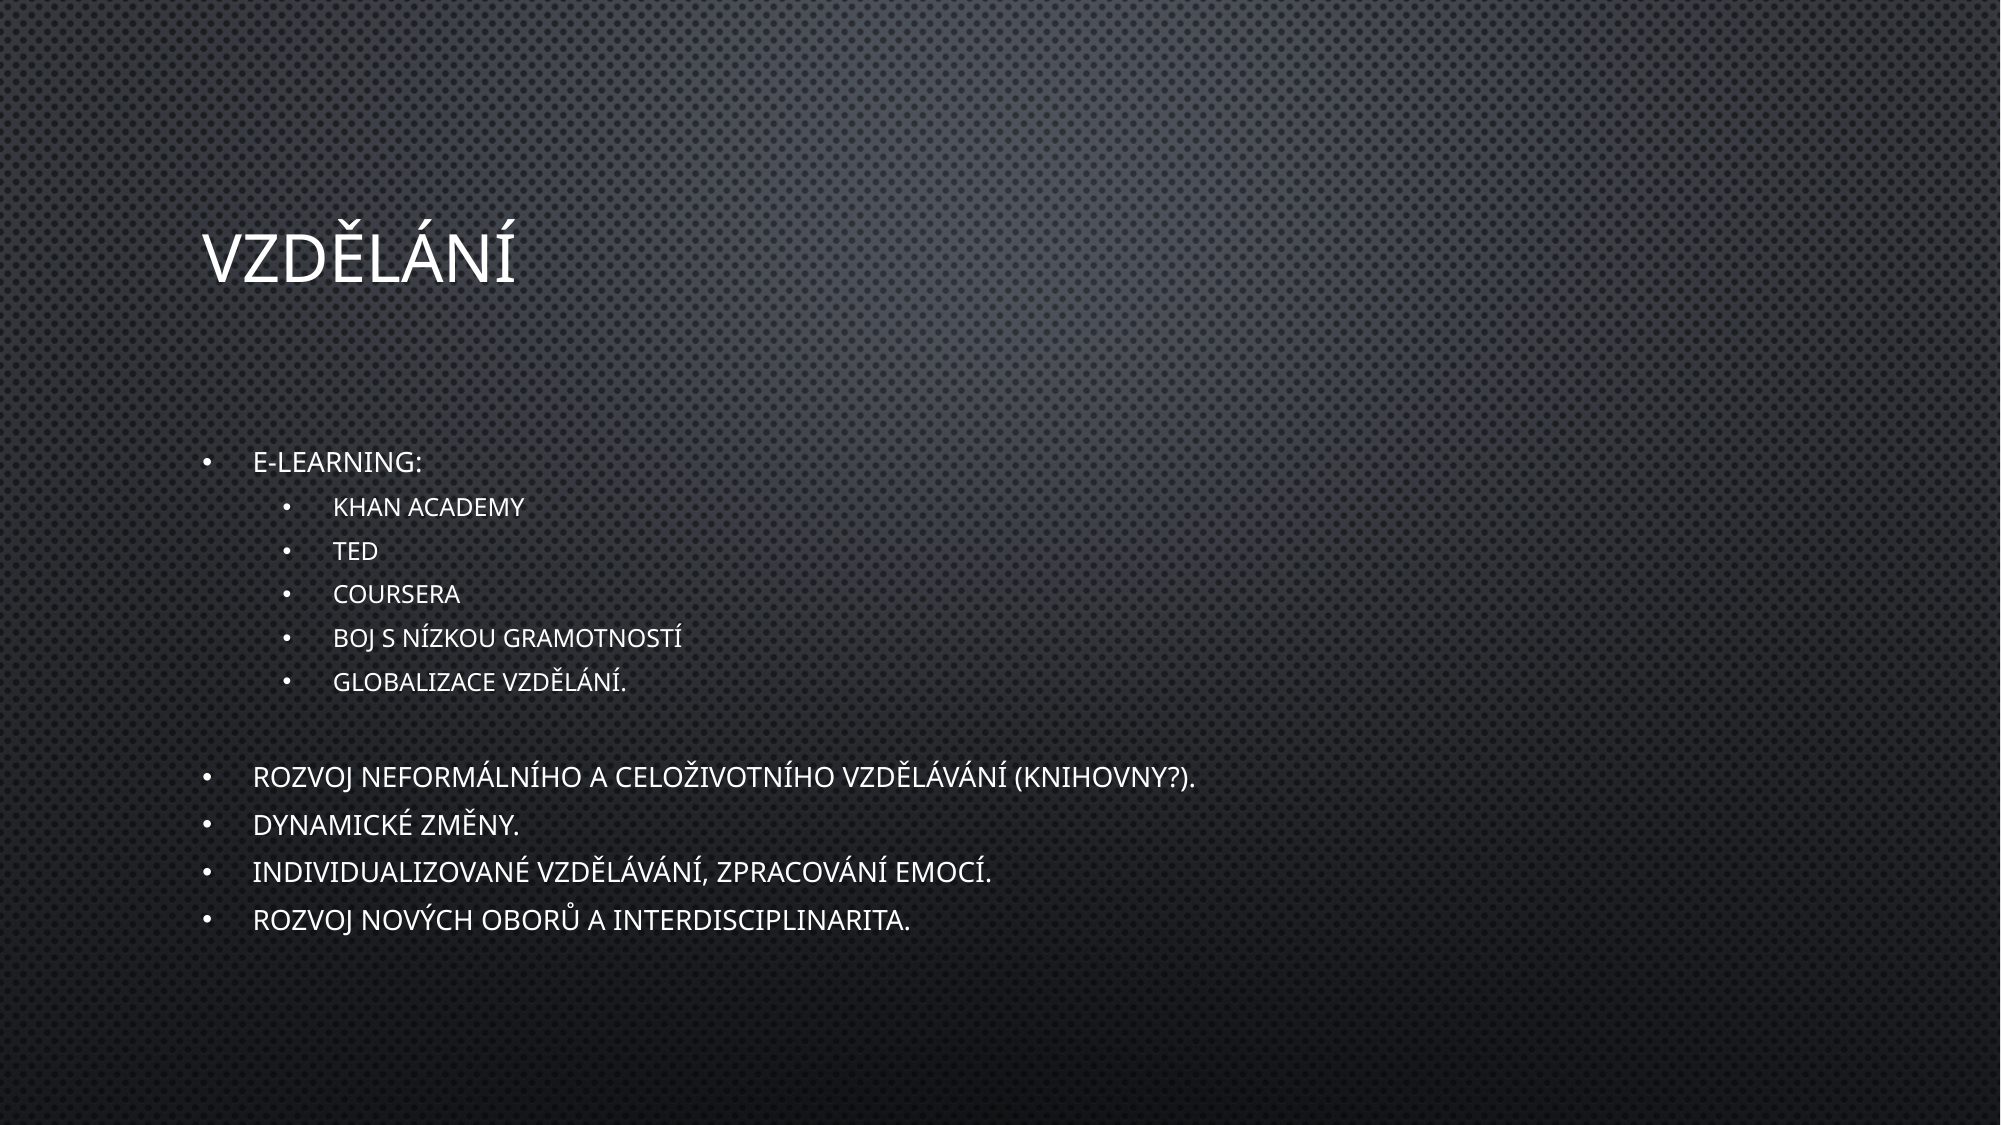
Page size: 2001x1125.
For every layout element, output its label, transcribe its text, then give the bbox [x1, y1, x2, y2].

list E-learning: Khan Academy TED Coursera Boj s nízkou gramotností Globalizace vzdělání. Rozvoj neformálního a celoživotního vzdělávání (knihovny?). Dynamické změny. Individualizované vzdělávání, zpracování emocí. Rozvoj nových oborů a interdisciplinarita. [187, 437, 1813, 950]
title Vzdělání [187, 99, 1813, 413]
